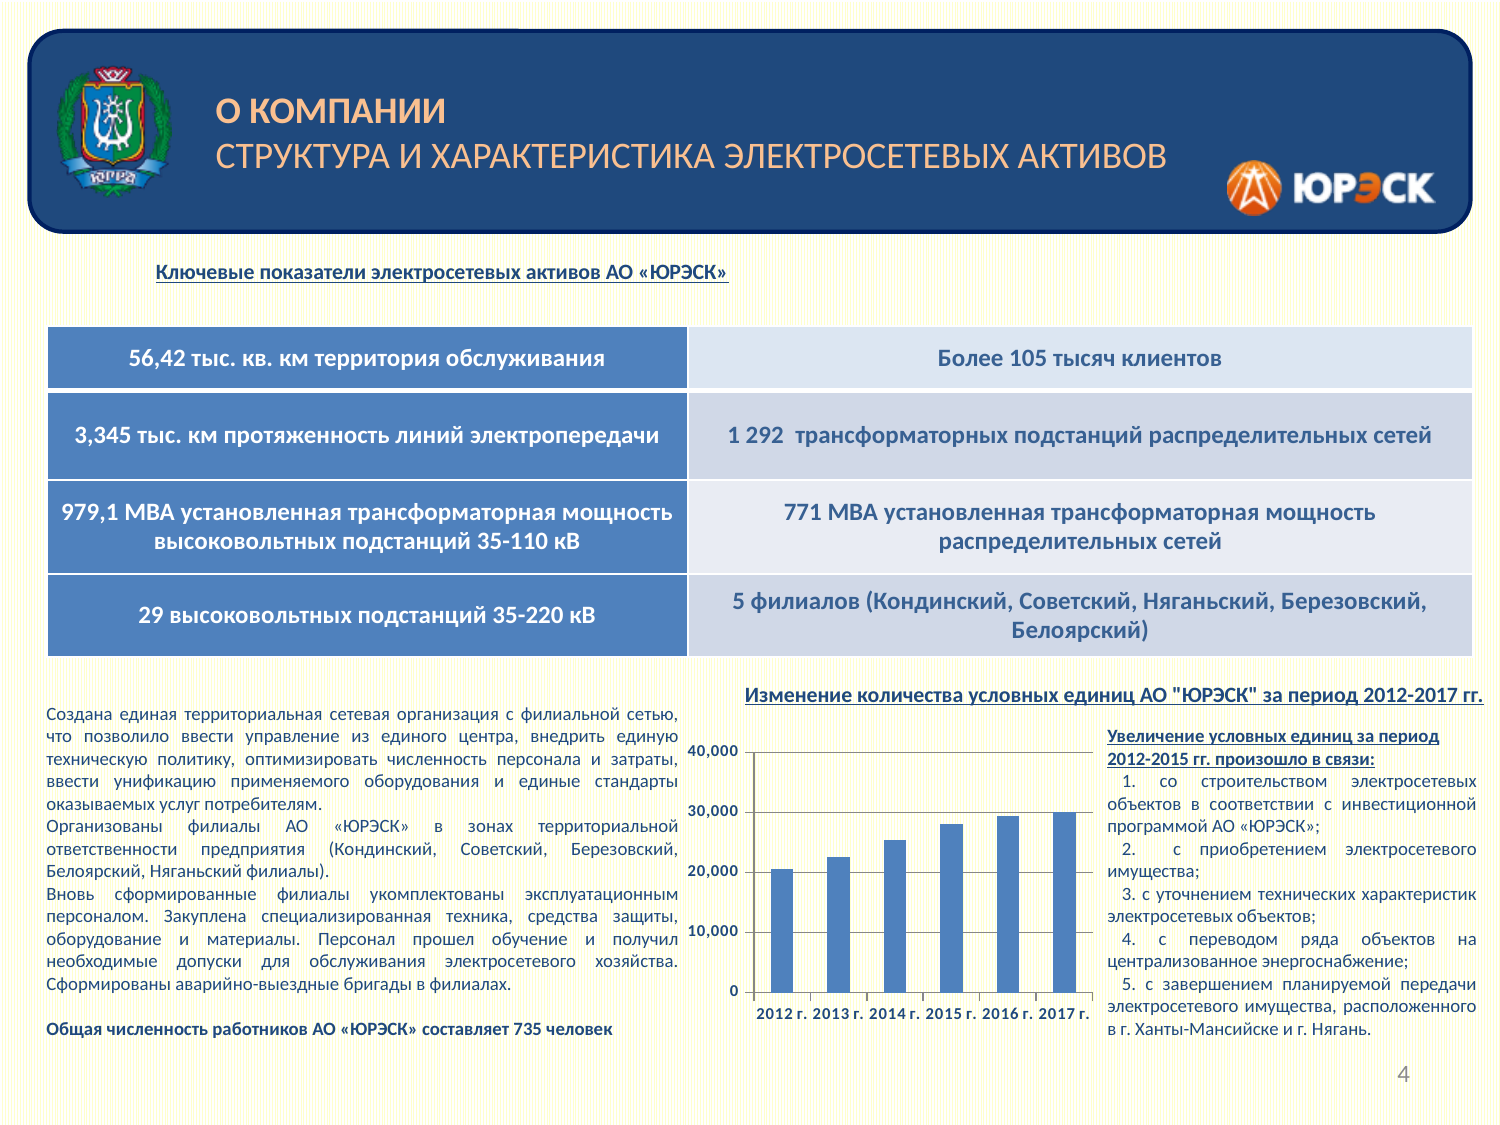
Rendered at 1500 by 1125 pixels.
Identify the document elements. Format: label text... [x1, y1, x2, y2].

picture [56, 64, 172, 199]
chart [678, 737, 1102, 1031]
text_box Создана единая территориальная сетевая организация с филиальной сетью, что позволило ввести управление из единого центра, внедрить единую техническую политику, оптимизировать численность персонала и затраты, ввести унификацию применяемого оборудования и единые стандарты оказываемых услуг потребителям. Организованы филиалы АО «ЮРЭСК» в зонах территориальной ответственности предприятия (Кондинский, Советский, Березовский, Белоярский, Няганьский филиалы). Вновь сформированные филиалы укомплектованы эксплуатационным персоналом. Закуплена специализированная техника, средства защиты, оборудование и материалы. Персонал прошел обучение и получил необходимые допуски для обслуживания электросетевого хозяйства. Сформированы аварийно-выездные бригады в филиалах. Общая численность работников АО «ЮРЭСК» составляет 735 человек [31, 693, 693, 1047]
table_cell 3,345 тыс. км протяженность линий электропередачи [48, 393, 687, 479]
text_box 4 [1074, 1042, 1425, 1103]
text_box Изменение количества условных единиц АО "ЮРЭСК" за период 2012-2017 гг. [724, 673, 1500, 714]
table_header 56,42 тыс. кв. км территория обслуживания [48, 327, 687, 388]
table_header Более 105 тысяч клиентов [689, 327, 1472, 388]
table_cell 1 292 трансформаторных подстанций распределительных сетей [689, 393, 1472, 479]
text_box О Компании Структура и характеристика электросетевых активов [27, 28, 1473, 234]
table_cell 29 высоковольтных подстанций 35-220 кВ [48, 575, 687, 656]
table_cell 5 филиалов (Кондинский, Советский, Няганьский, Березовский, Белоярский) [689, 575, 1472, 656]
picture [1226, 160, 1436, 216]
table_cell 771 МВА установленная трансформаторная мощность распределительных сетей [689, 481, 1472, 573]
text_box Ключевые показатели электросетевых активов АО «ЮРЭСК» [52, 250, 833, 292]
text_box Увеличение условных единиц за период 2012-2015 гг. произошло в связи: со строительством электросетевых объектов в соответствии с инвестиционной программой АО «ЮРЭСК»; с приобретением электросетевого имущества; с уточнением технических характеристик электросетевых объектов; с переводом ряда объектов на централизованное энергоснабжение; с завершением планируемой передачи электросетевого имущества, расположенного в г. Ханты-Мансийске и г. Нягань. [1092, 716, 1492, 1047]
text_box [0, 0, 1500, 1125]
table_cell 979,1 МВА установленная трансформаторная мощность высоковольтных подстанций 35-110 кВ [48, 481, 687, 573]
